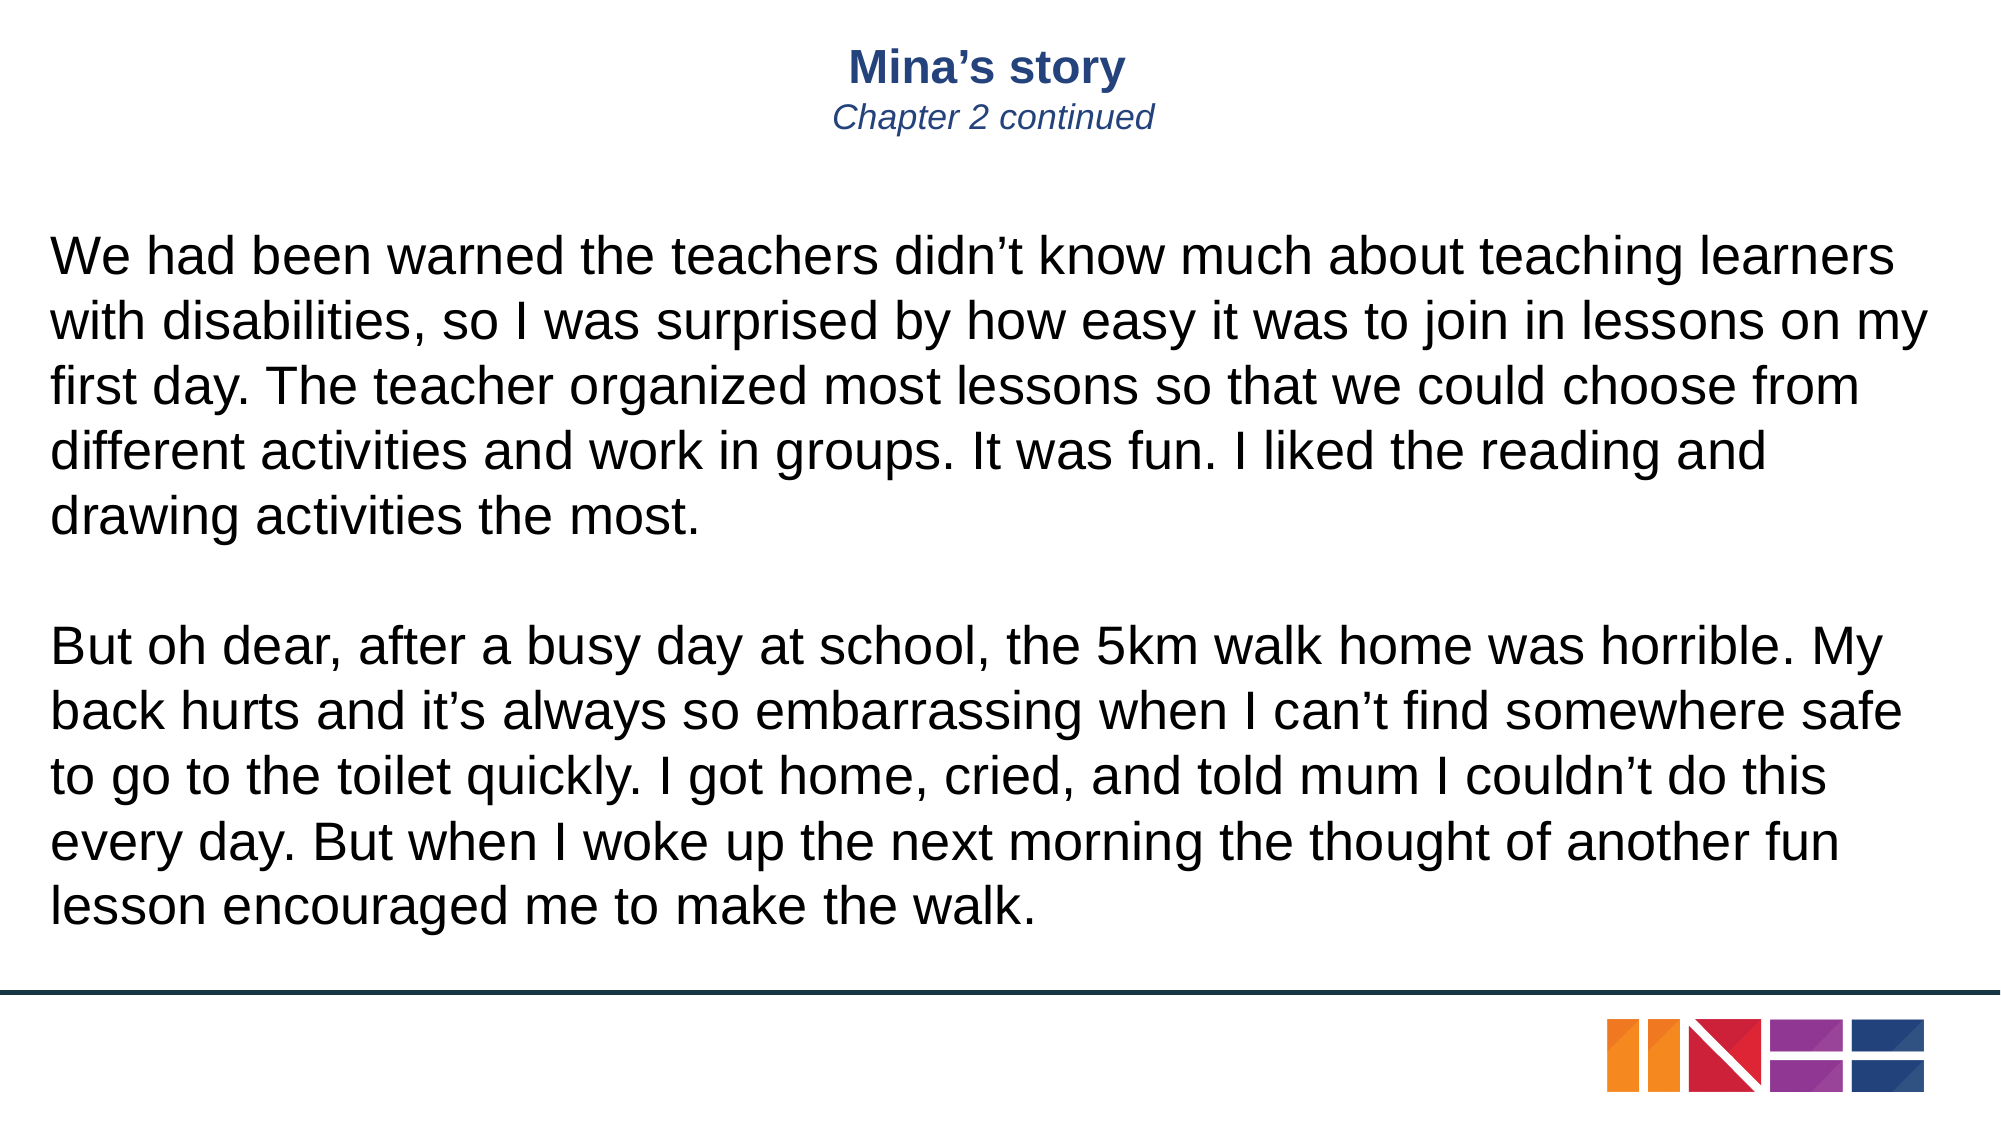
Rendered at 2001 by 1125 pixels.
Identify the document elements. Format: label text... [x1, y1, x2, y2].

title Mina’s story Chapter 2 continued [31, 28, 1957, 145]
list We had been warned the teachers didn’t know much about teaching learners with disabilities, so I was surprised by how easy it was to join in lessons on my first day. The teacher organized most lessons so that we could choose from different activities and work in groups. It was fun. I liked the reading and drawing activities the most. But oh dear, after a busy day at school, the 5km walk home was horrible. My back hurts and it’s always so embarrassing when I can’t find somewhere safe to go to the toilet quickly. I got home, cried, and told mum I couldn’t do this every day. But when I woke up the next morning the thought of another fun lesson encouraged me to make the walk. [31, 200, 1971, 974]
picture [1607, 1019, 1924, 1092]
